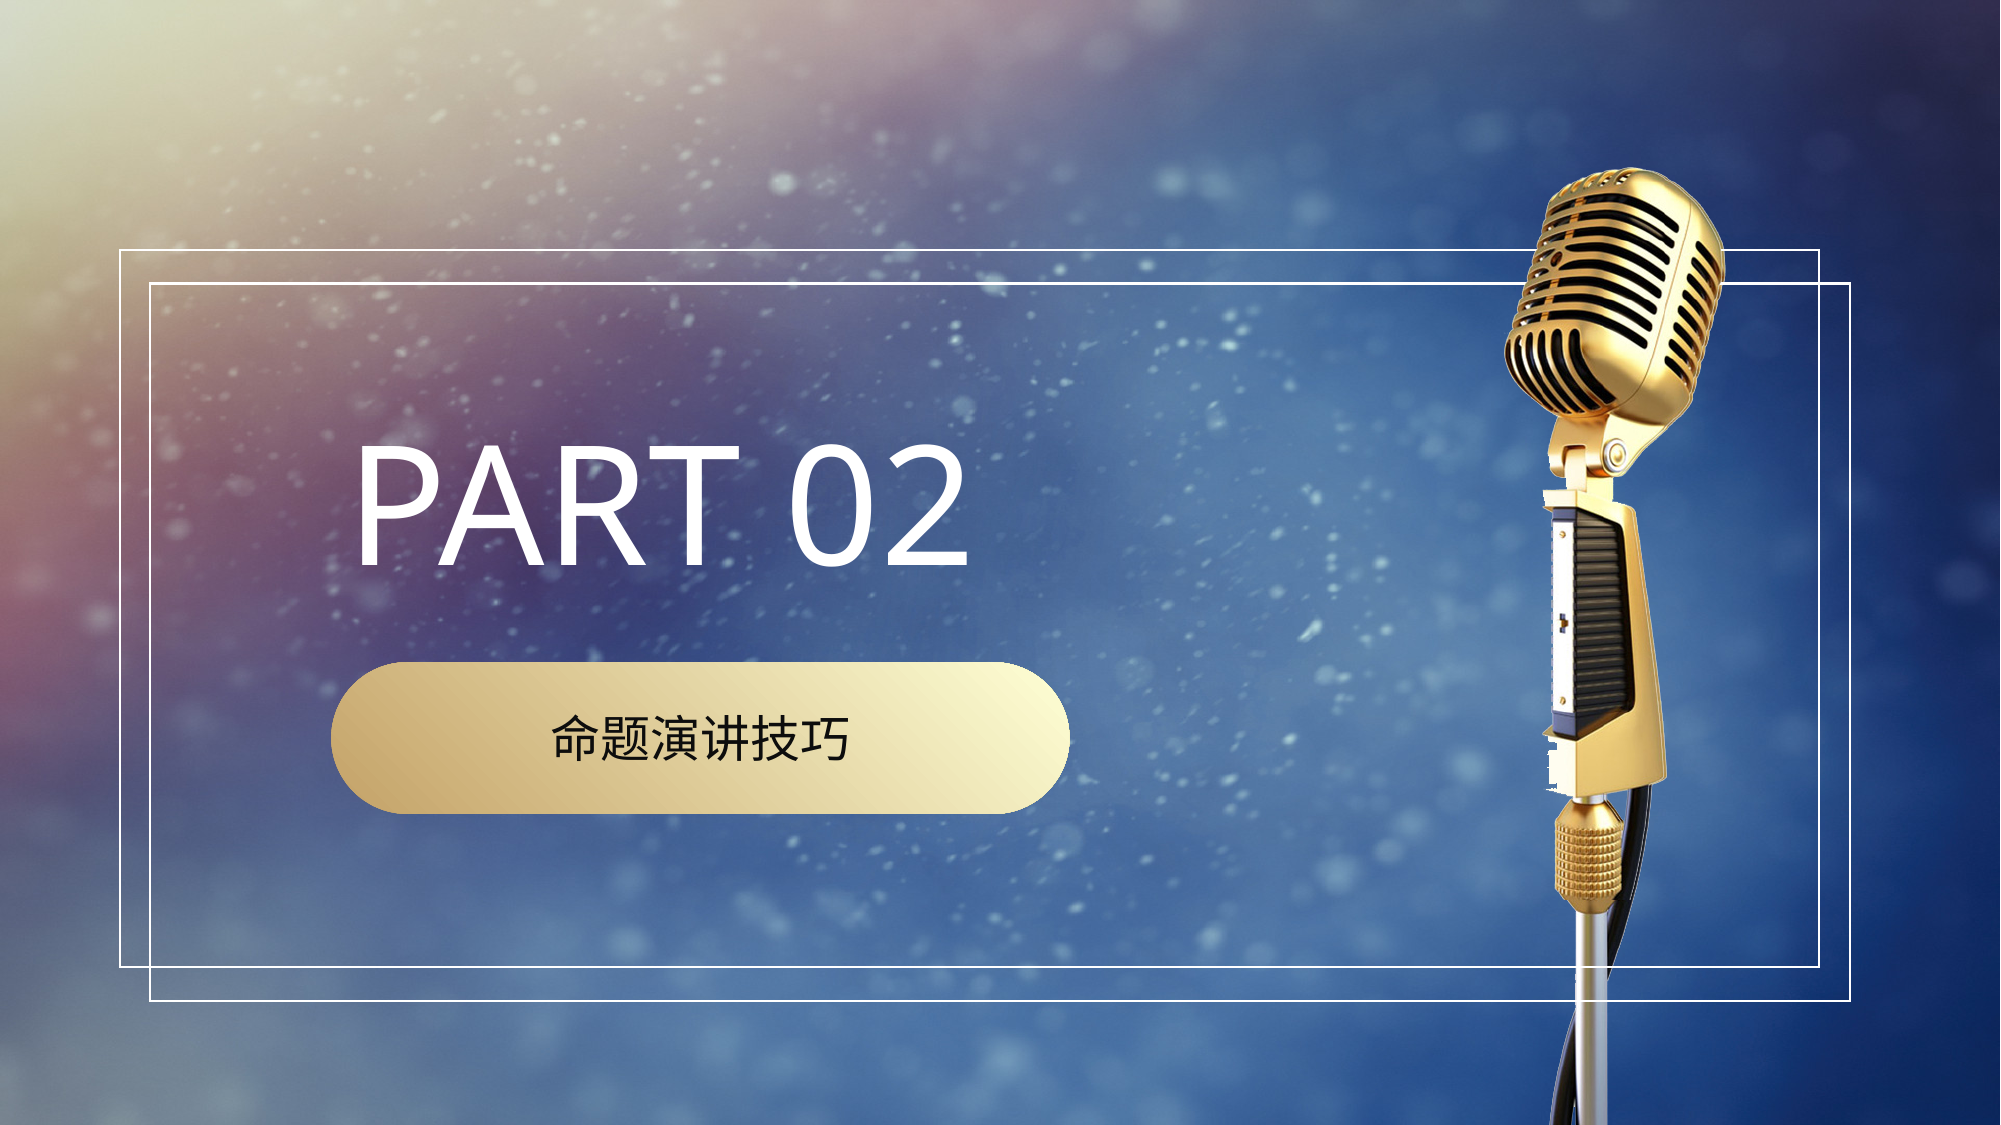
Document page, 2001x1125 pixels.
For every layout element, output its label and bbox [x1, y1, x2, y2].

text_box [119, 249, 1181, 968]
text_box [149, 968, 1181, 1002]
picture [0, 0, 2000, 1125]
